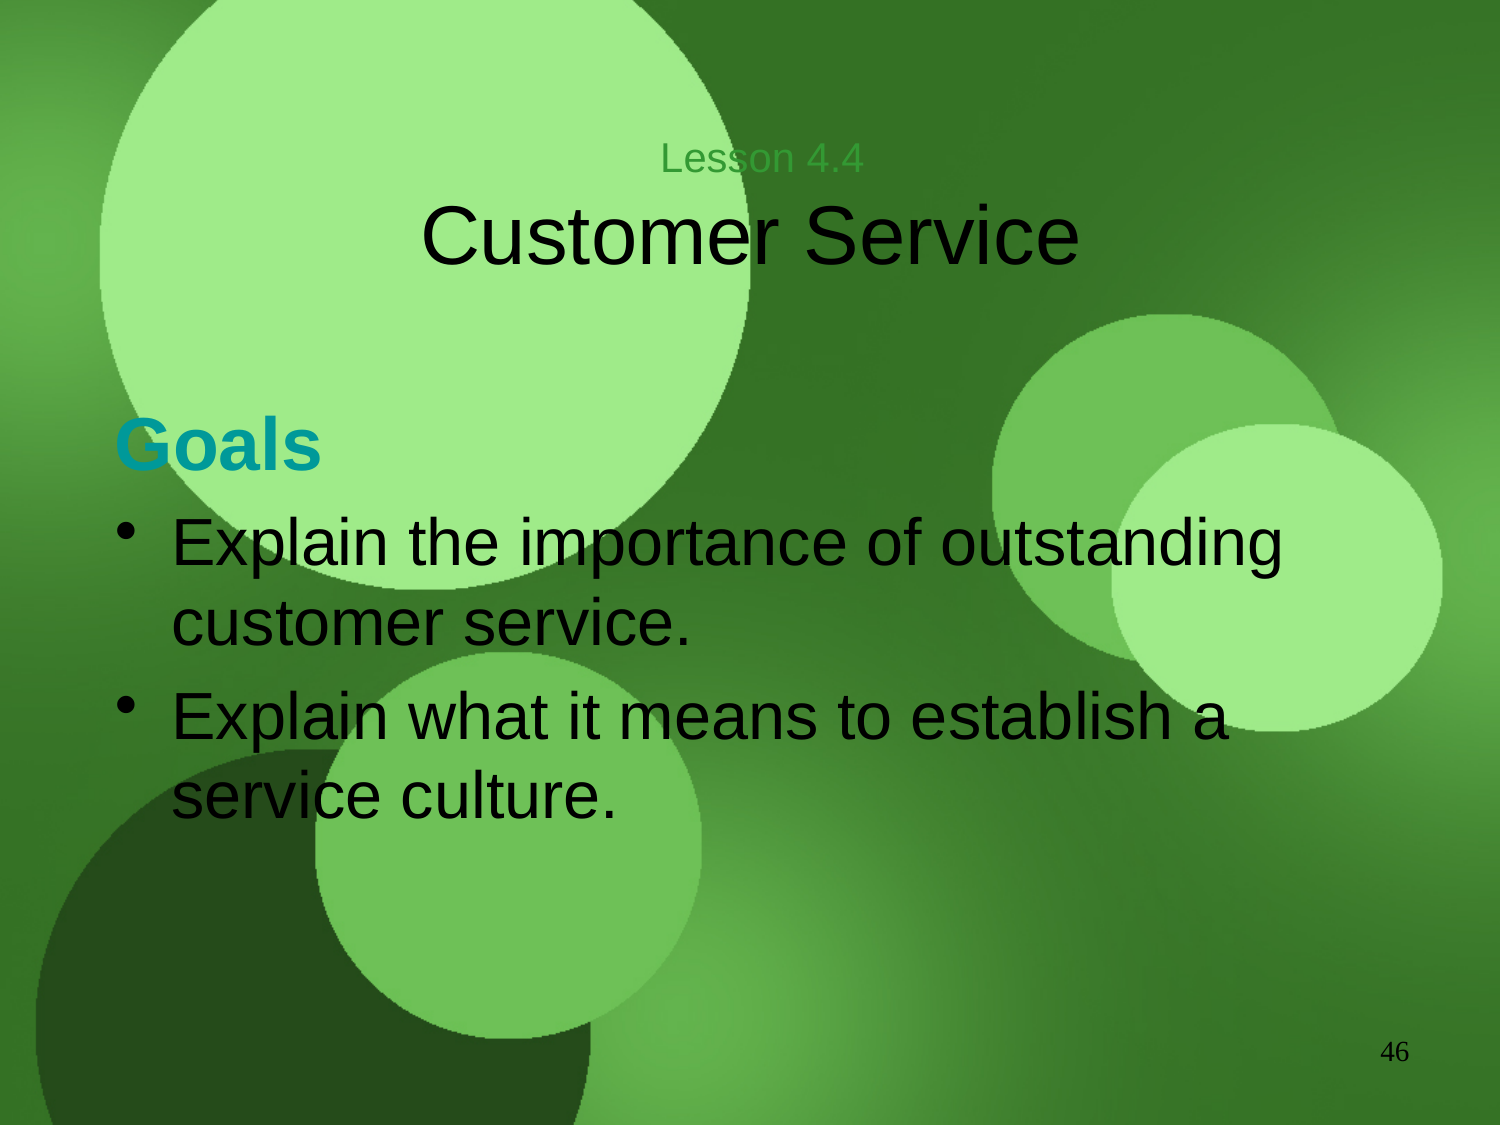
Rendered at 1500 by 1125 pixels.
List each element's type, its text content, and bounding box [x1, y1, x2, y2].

title Lesson 4.4 Customer Service [87, 99, 1438, 313]
slide_number 46 [1074, 1024, 1426, 1103]
list Goals Explain the importance of outstanding customer service. Explain what it means to establish a service culture. [99, 388, 1376, 980]
picture [0, 0, 1500, 1125]
